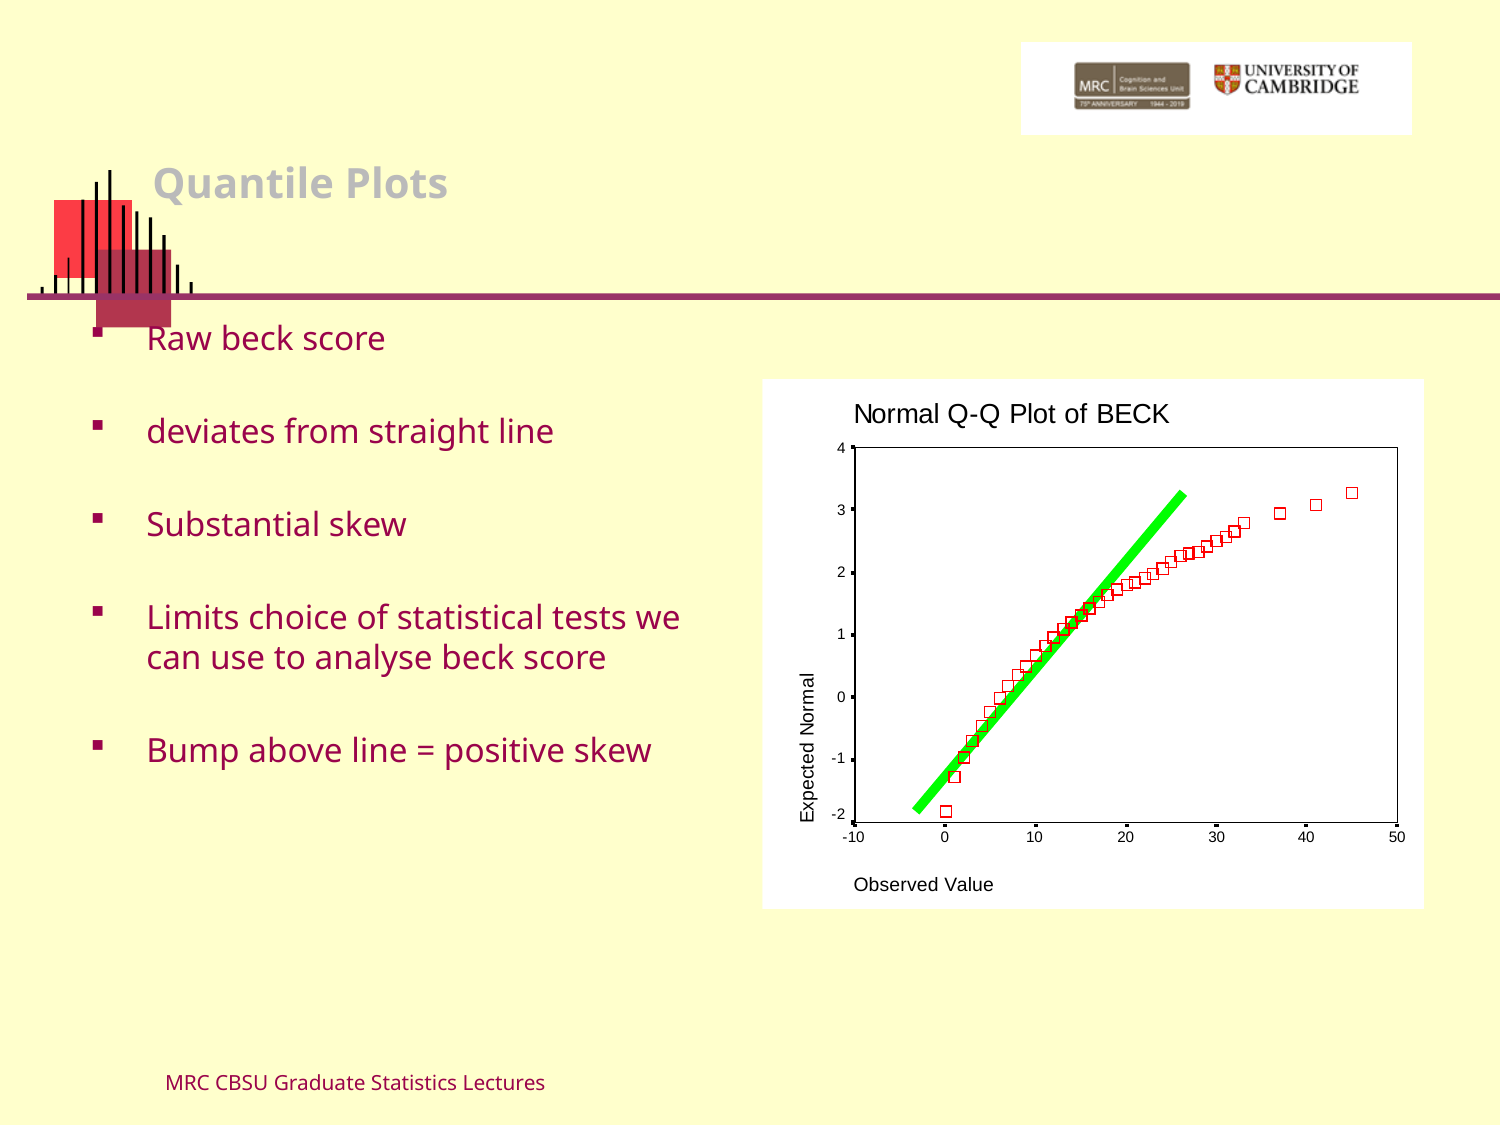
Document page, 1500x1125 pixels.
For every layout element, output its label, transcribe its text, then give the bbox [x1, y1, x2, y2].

picture [1021, 42, 1412, 135]
footer MRC CBSU Graduate Statistics Lectures [149, 1062, 988, 1101]
title Quantile Plots [137, 137, 988, 233]
list Raw beck score deviates from straight line Substantial skew Limits choice of statistical tests we can use to analyse beck score Bump above line = positive skew [75, 262, 738, 1038]
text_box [762, 379, 1426, 921]
